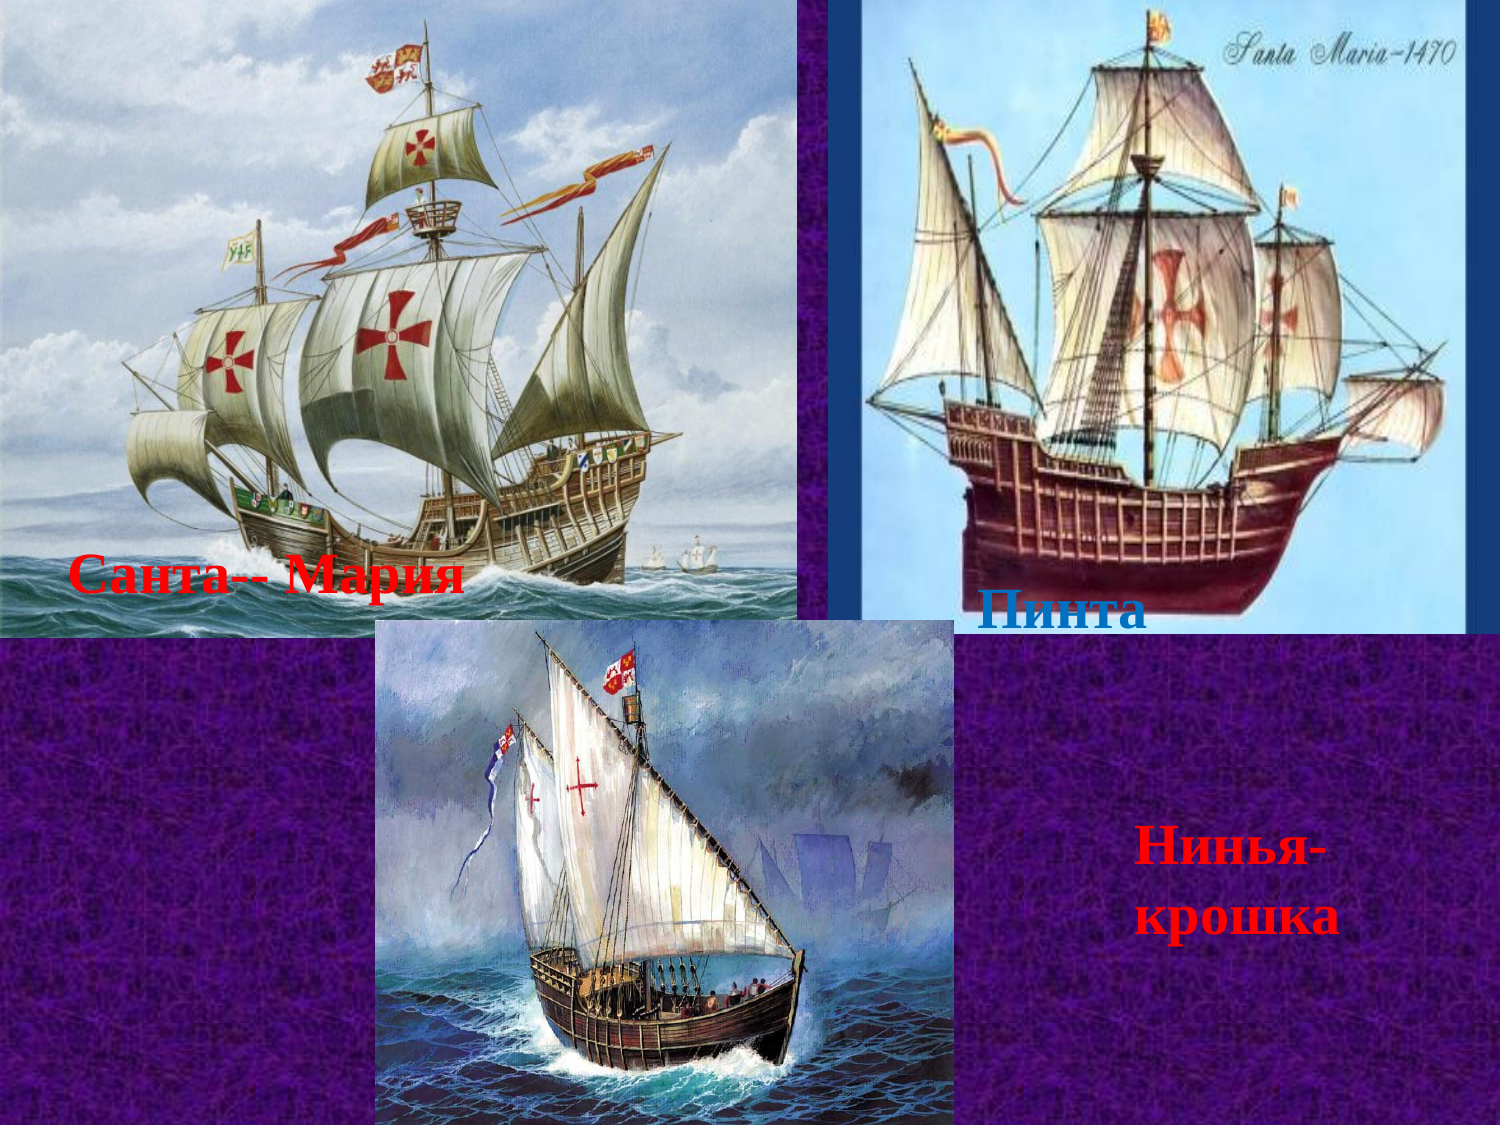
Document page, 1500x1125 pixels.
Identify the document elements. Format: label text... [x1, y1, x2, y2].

text_box Нинья-крошка [1119, 798, 1500, 954]
picture [0, 0, 1500, 1125]
text_box Пинта [962, 643, 1282, 648]
